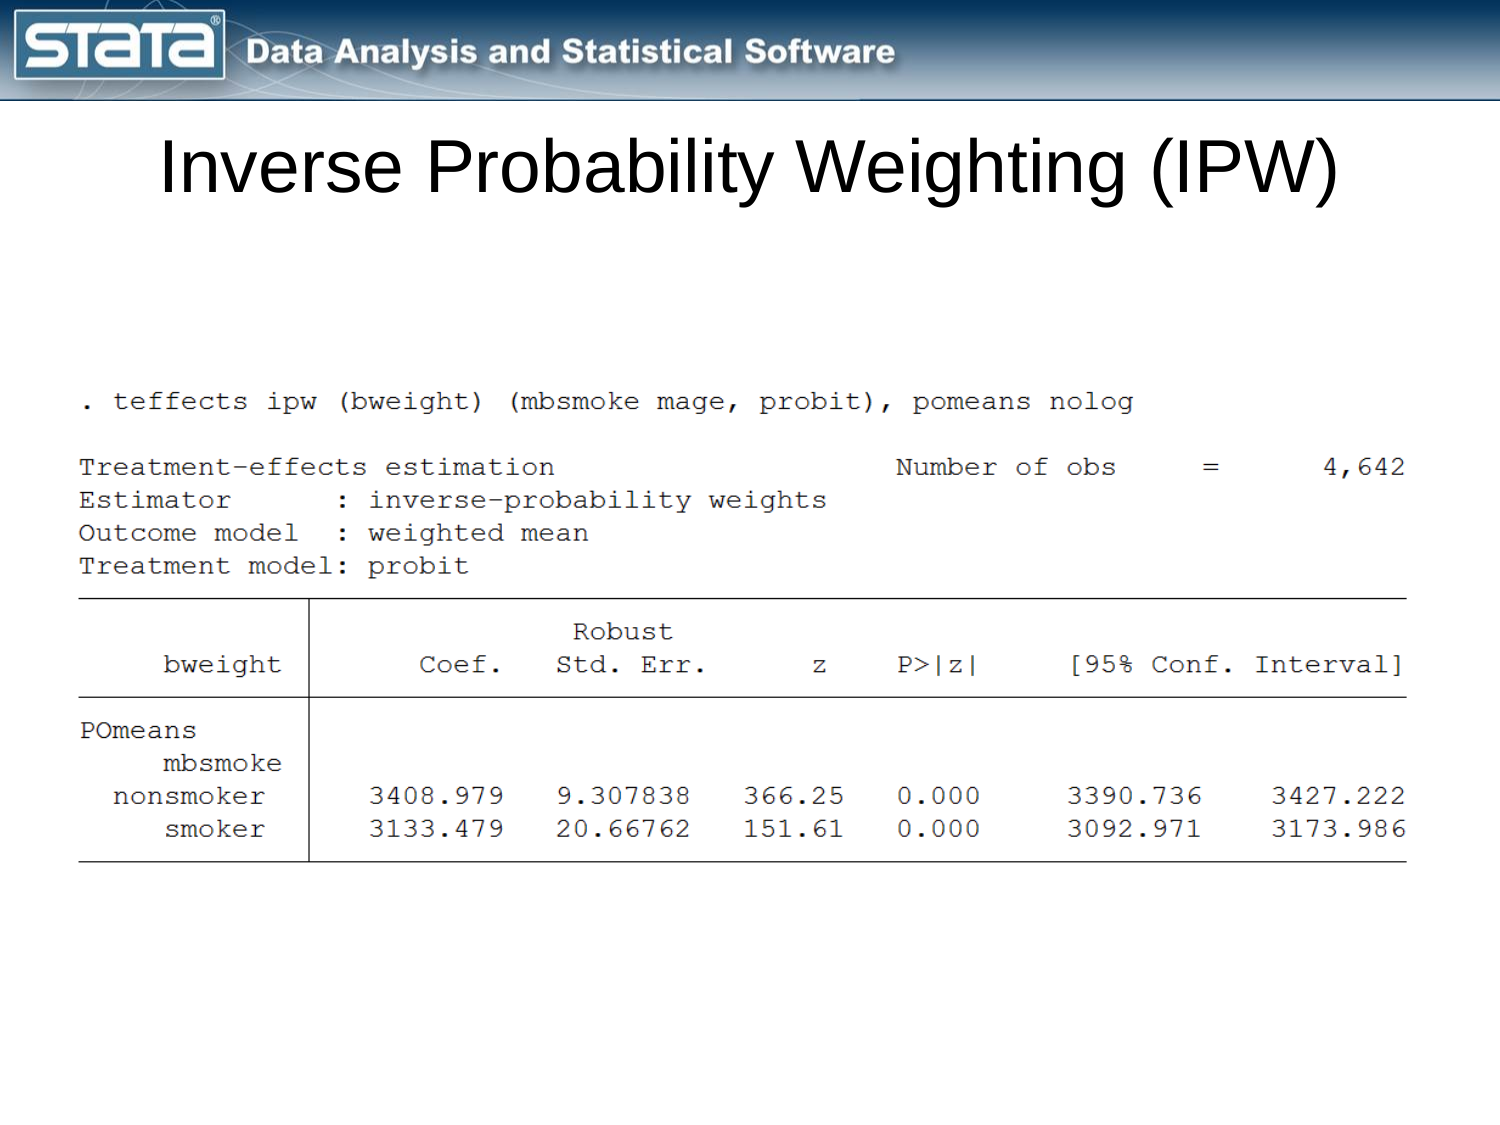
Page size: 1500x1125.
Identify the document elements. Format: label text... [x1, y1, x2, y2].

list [74, 385, 1426, 882]
picture [0, 0, 1500, 102]
title Inverse Probability Weighting (IPW) [0, 108, 1500, 225]
